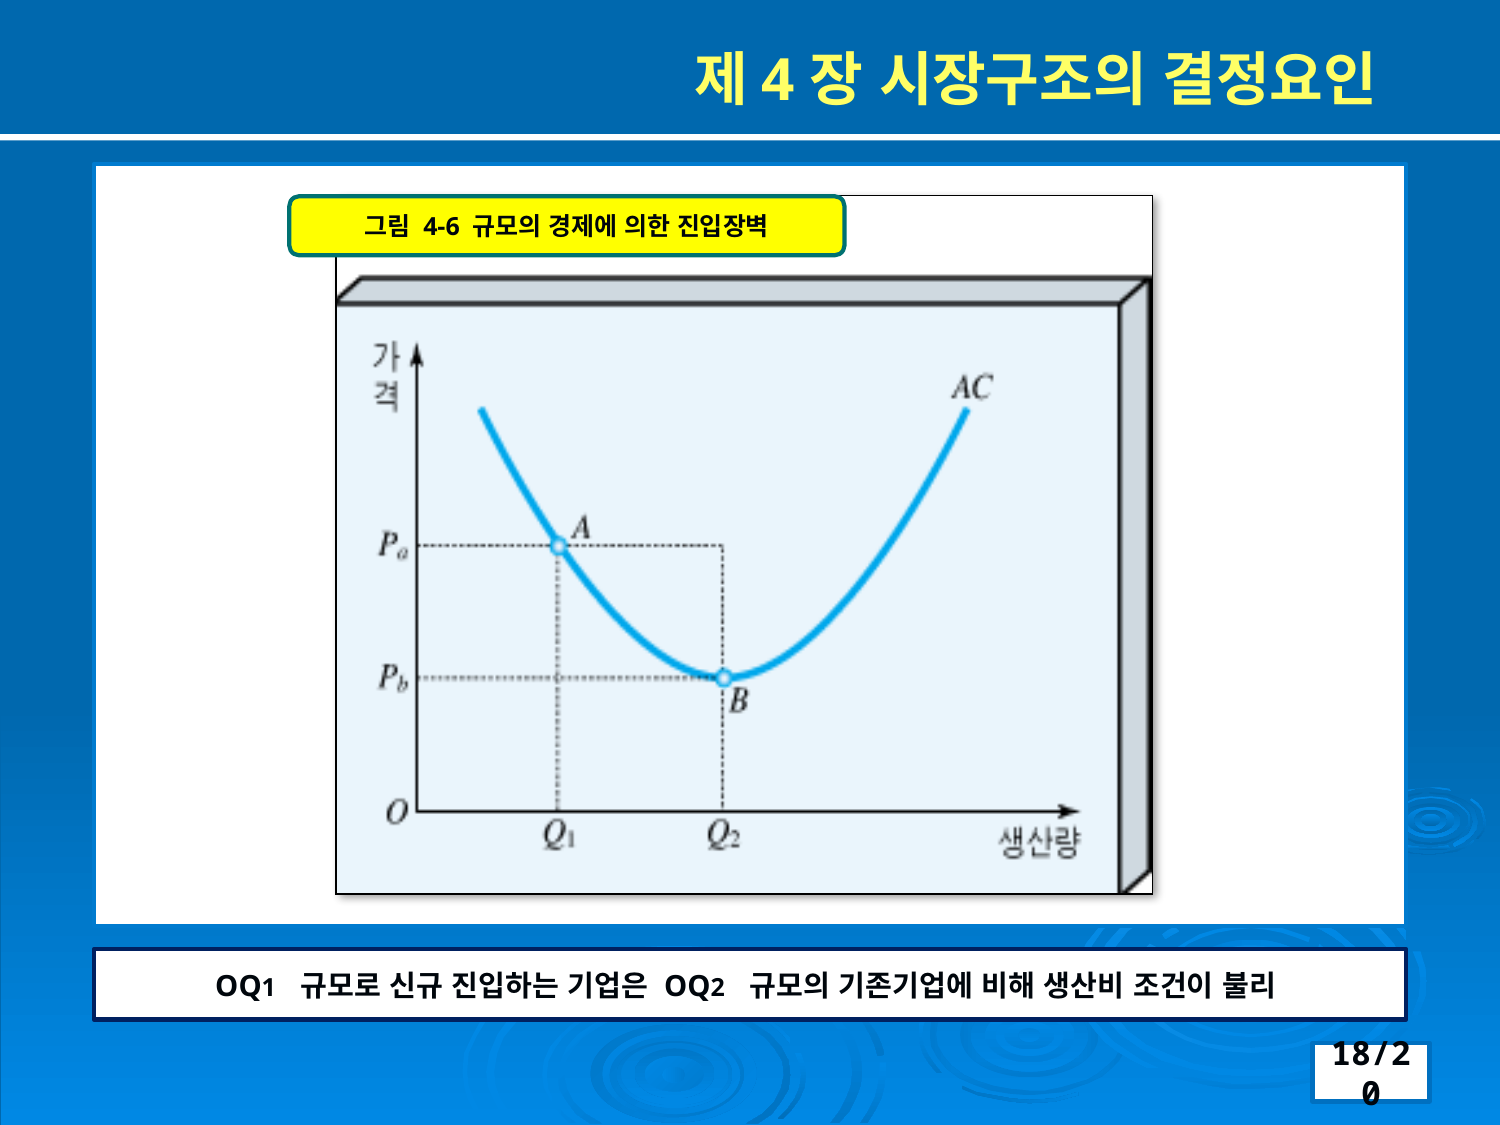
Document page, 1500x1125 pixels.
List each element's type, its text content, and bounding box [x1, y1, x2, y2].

picture [336, 196, 1152, 894]
text_box [92, 162, 1408, 928]
text_box 18/20 [1310, 1041, 1432, 1104]
text_box OQ1 규모로 신규 진입하는 기업은 OQ2 규모의 기존기업에 비해 생산비 조건이 불리 [92, 947, 1408, 1022]
text_box 그림 4-6 규모의 경제에 의한 진입장벽 [287, 194, 337, 258]
text_box 제4장 시장구조의 결정요인 [679, 35, 1455, 120]
